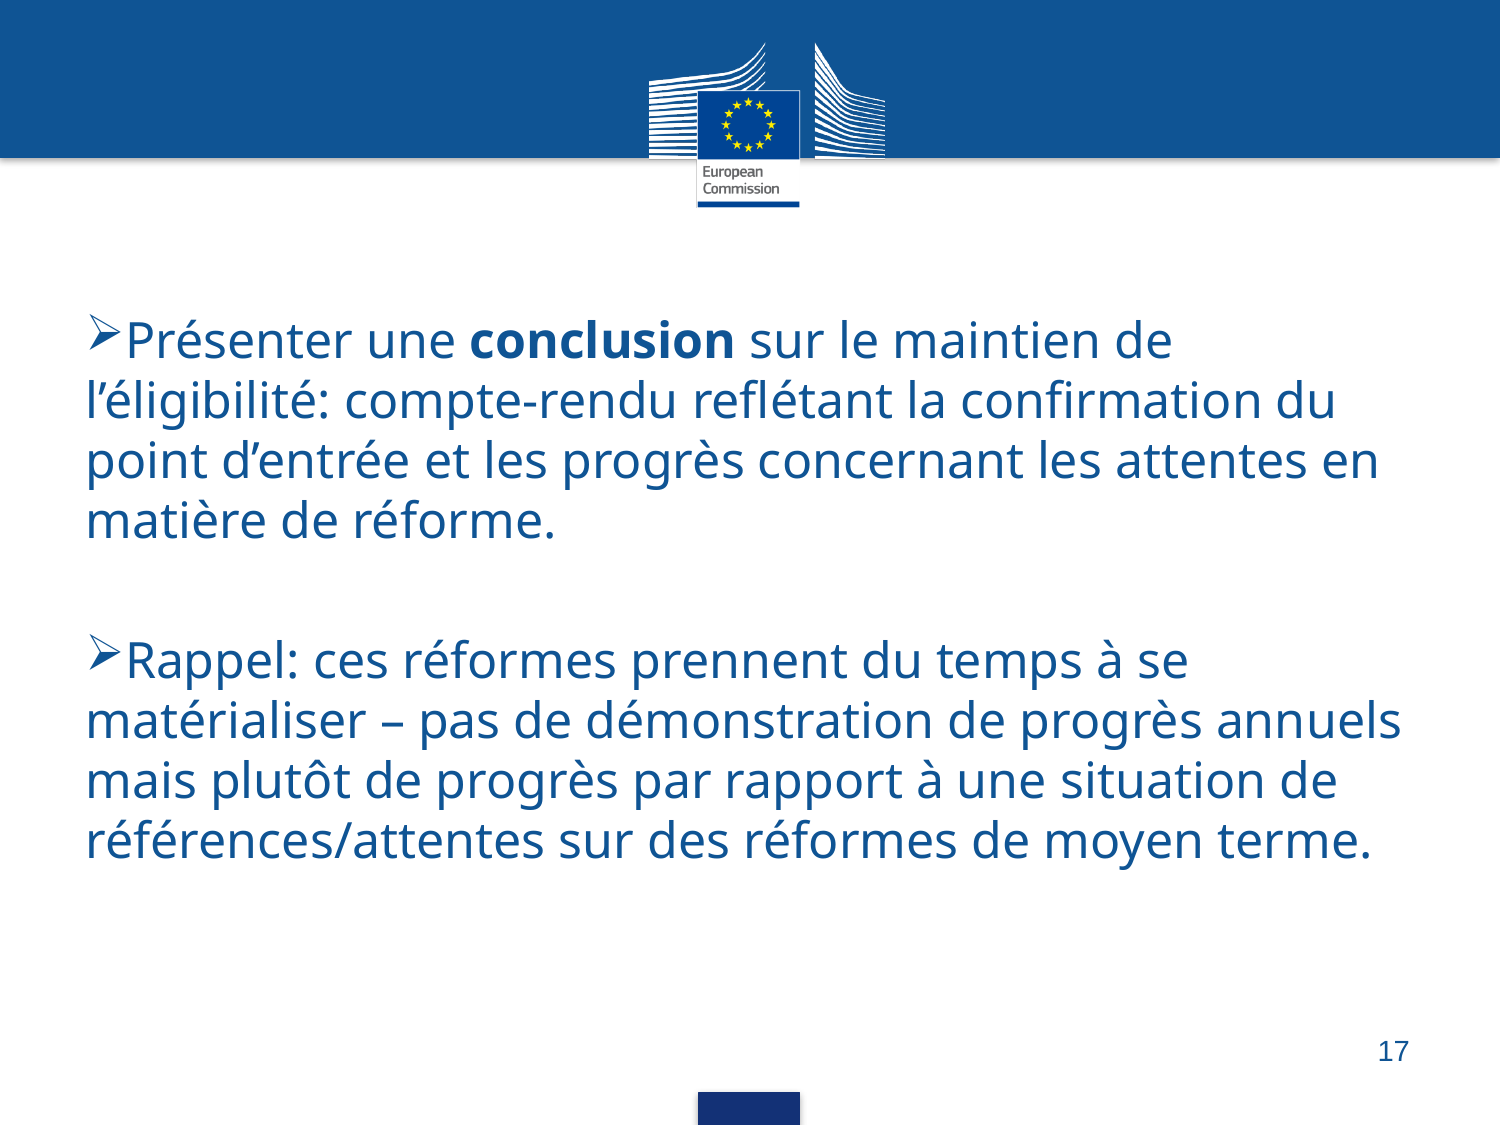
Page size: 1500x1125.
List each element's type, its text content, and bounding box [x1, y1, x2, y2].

list Présenter une conclusion sur le maintien de l’éligibilité: compte-rendu reflétant la confirmation du point d’entrée et les progrès concernant les attentes en matière de réforme. Rappel: ces réformes prennent du temps à se matérialiser – pas de démonstration de progrès annuels mais plutôt de progrès par rapport à une situation de références/attentes sur des réformes de moyen terme. [70, 245, 1421, 1024]
slide_number 17 [1074, 1024, 1426, 1103]
picture [649, 42, 885, 208]
